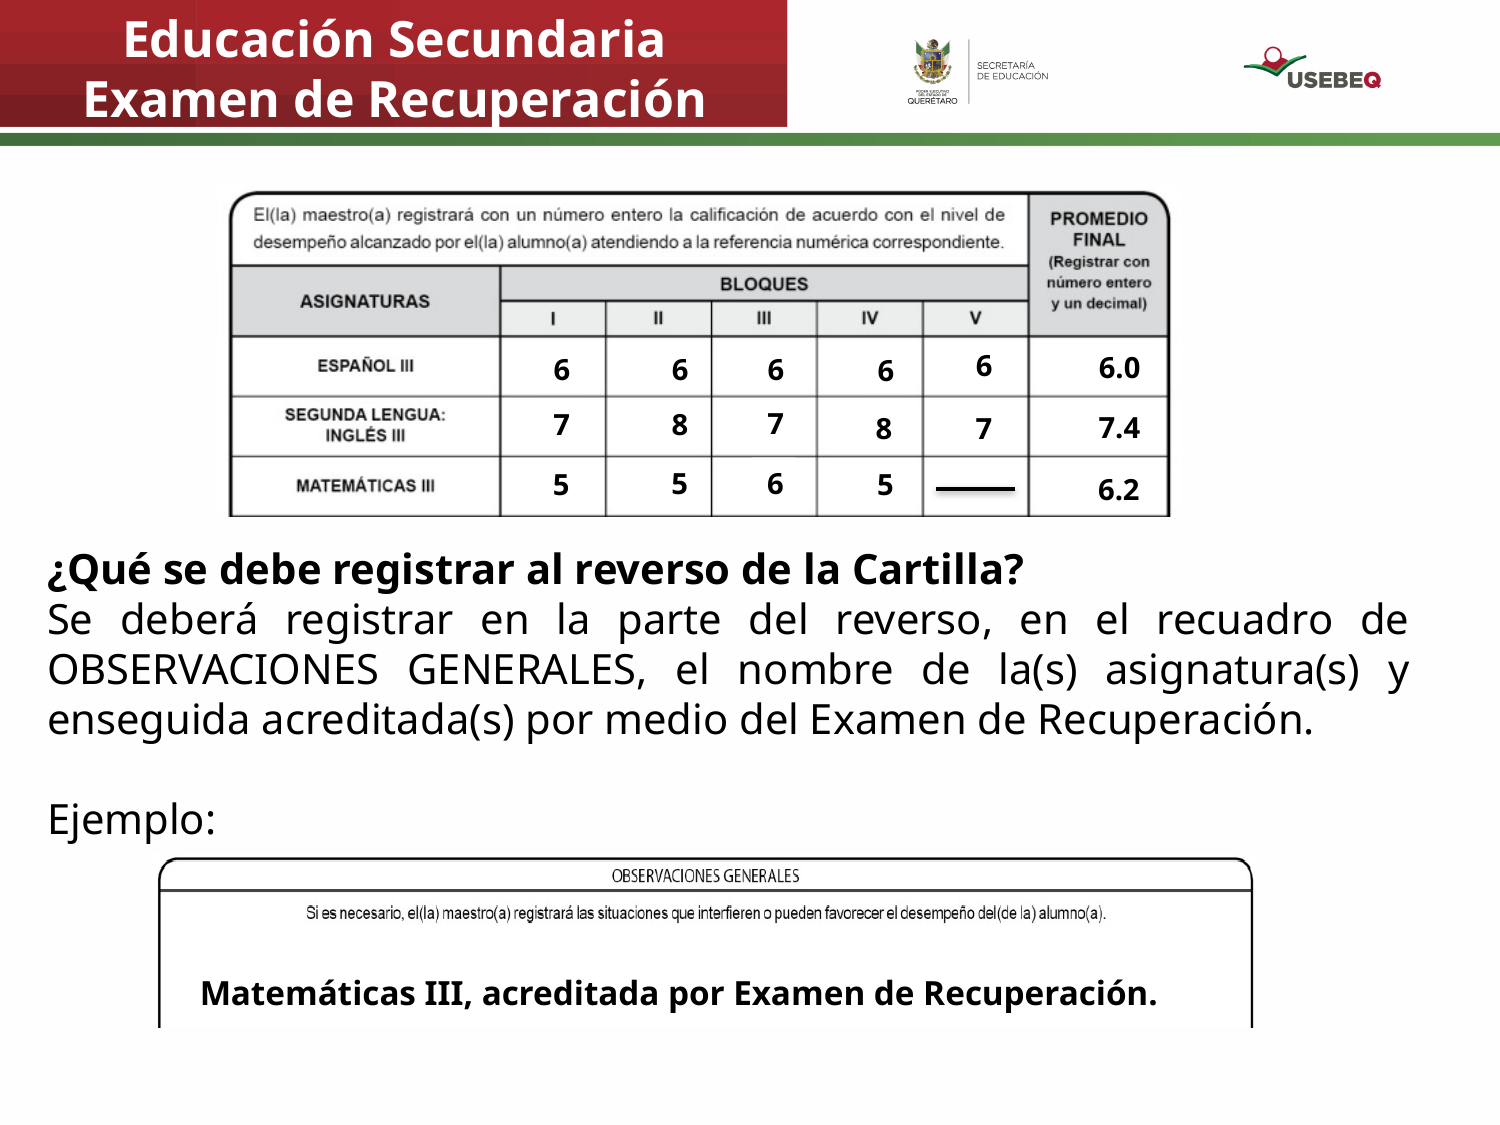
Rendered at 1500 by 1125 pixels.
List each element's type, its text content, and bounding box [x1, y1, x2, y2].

text_box ¿Qué se debe registrar al reverso de la Cartilla? Se deberá registrar en la parte del reverso, en el recuadro de OBSERVACIONES GENERALES, el nombre de la(s) asignatura(s) y enseguida acreditada(s) por medio del Examen de Recuperación. Ejemplo: [32, 535, 1425, 851]
text_box Educación Secundaria Examen de Recuperación [0, 0, 790, 137]
picture [0, 0, 1500, 1125]
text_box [217, 186, 1182, 517]
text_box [151, 852, 1259, 1042]
